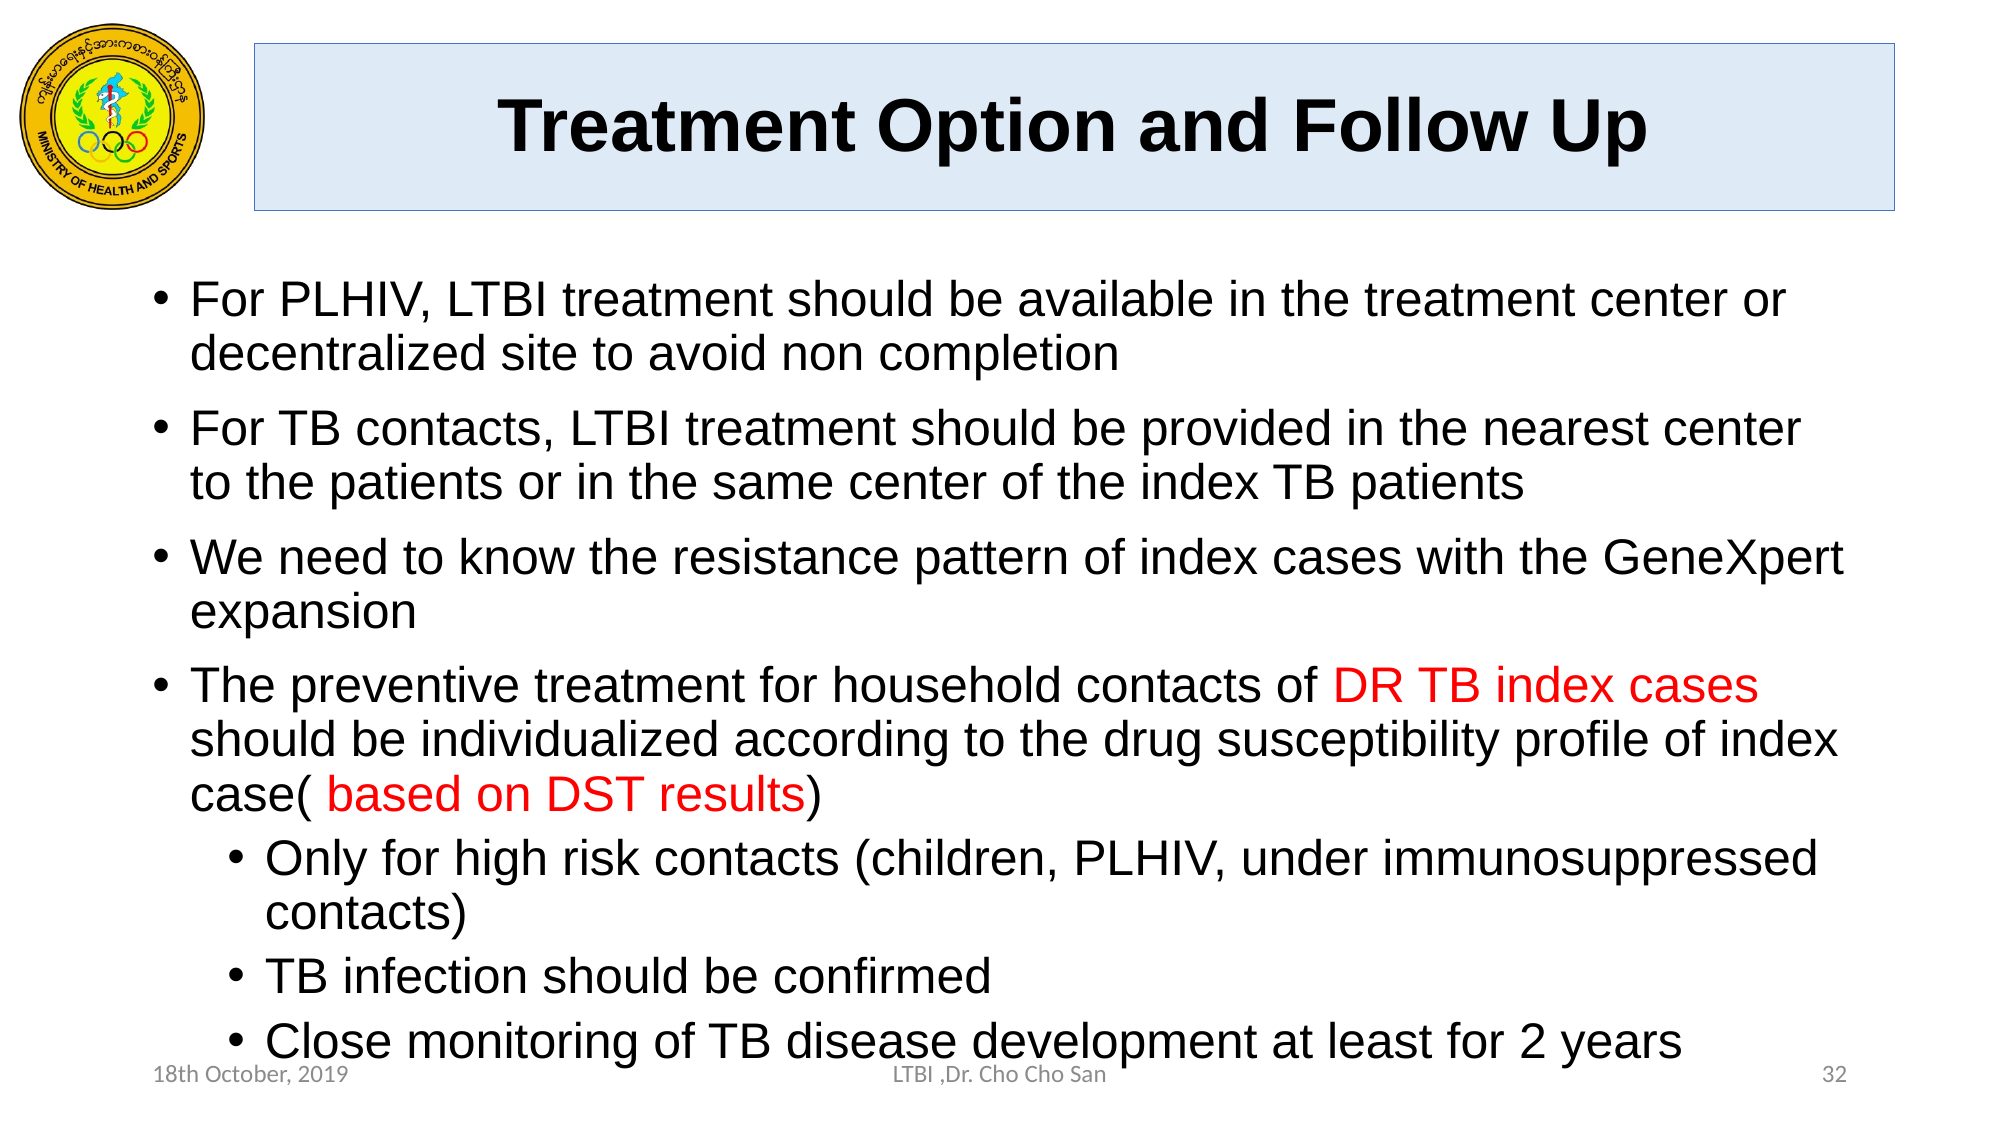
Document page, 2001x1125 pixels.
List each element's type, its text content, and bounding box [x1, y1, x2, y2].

footer LTBI ,Dr. Cho Cho San [662, 1042, 1338, 1103]
list For PLHIV, LTBI treatment should be available in the treatment center or decentralized site to avoid non completion For TB contacts, LTBI treatment should be provided in the nearest center to the patients or in the same center of the index TB patients We need to know the resistance pattern of index cases with the GeneXpert expansion The preventive treatment for household contacts of DR TB index cases should be individualized according to the drug susceptibility profile of index case( based on DST results) Only for high risk contacts (children, PLHIV, under immunosuppressed contacts) TB infection should be confirmed Close monitoring of TB disease development at least for 2 years [137, 265, 1863, 1060]
title Treatment Option and Follow Up [254, 43, 1895, 211]
picture [19, 23, 205, 210]
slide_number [137, 1042, 588, 1103]
slide_number 32 [1412, 1042, 1863, 1103]
